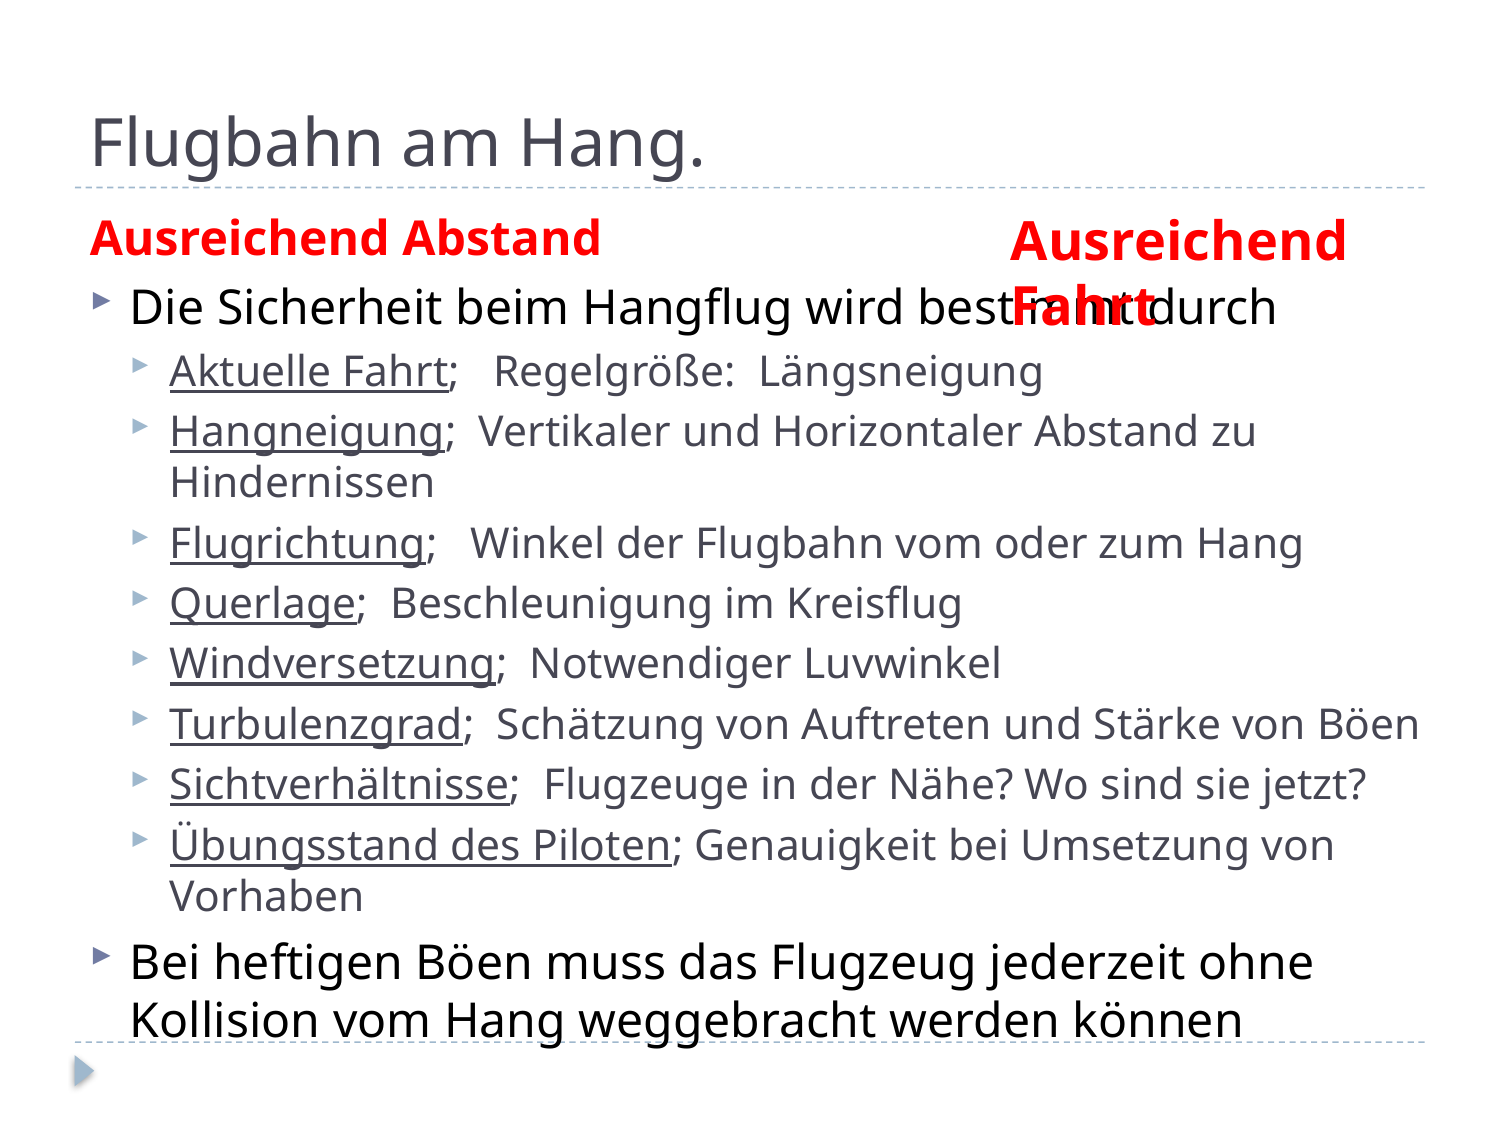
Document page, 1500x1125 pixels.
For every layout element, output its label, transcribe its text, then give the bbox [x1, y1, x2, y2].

list Ausreichend Abstand Die Sicherheit beim Hangflug wird bestimmt durch Aktuelle Fahrt; Regelgröße: Längsneigung Hangneigung; Vertikaler und Horizontaler Abstand zu Hindernissen Flugrichtung; Winkel der Flugbahn vom oder zum Hang Querlage; Beschleunigung im Kreisflug Windversetzung; Notwendiger Luvwinkel Turbulenzgrad; Schätzung von Auftreten und Stärke von Böen Sichtverhältnisse; Flugzeuge in der Nähe? Wo sind sie jetzt? Übungsstand des Piloten; Genauigkeit bei Umsetzung von Vorhaben Bei heftigen Böen muss das Flugzeug jederzeit ohne Kollision vom Hang weggebracht werden können [75, 200, 1500, 1055]
title Flugbahn am Hang. [75, 24, 1425, 188]
text_box Ausreichend Fahrt [996, 199, 1500, 344]
